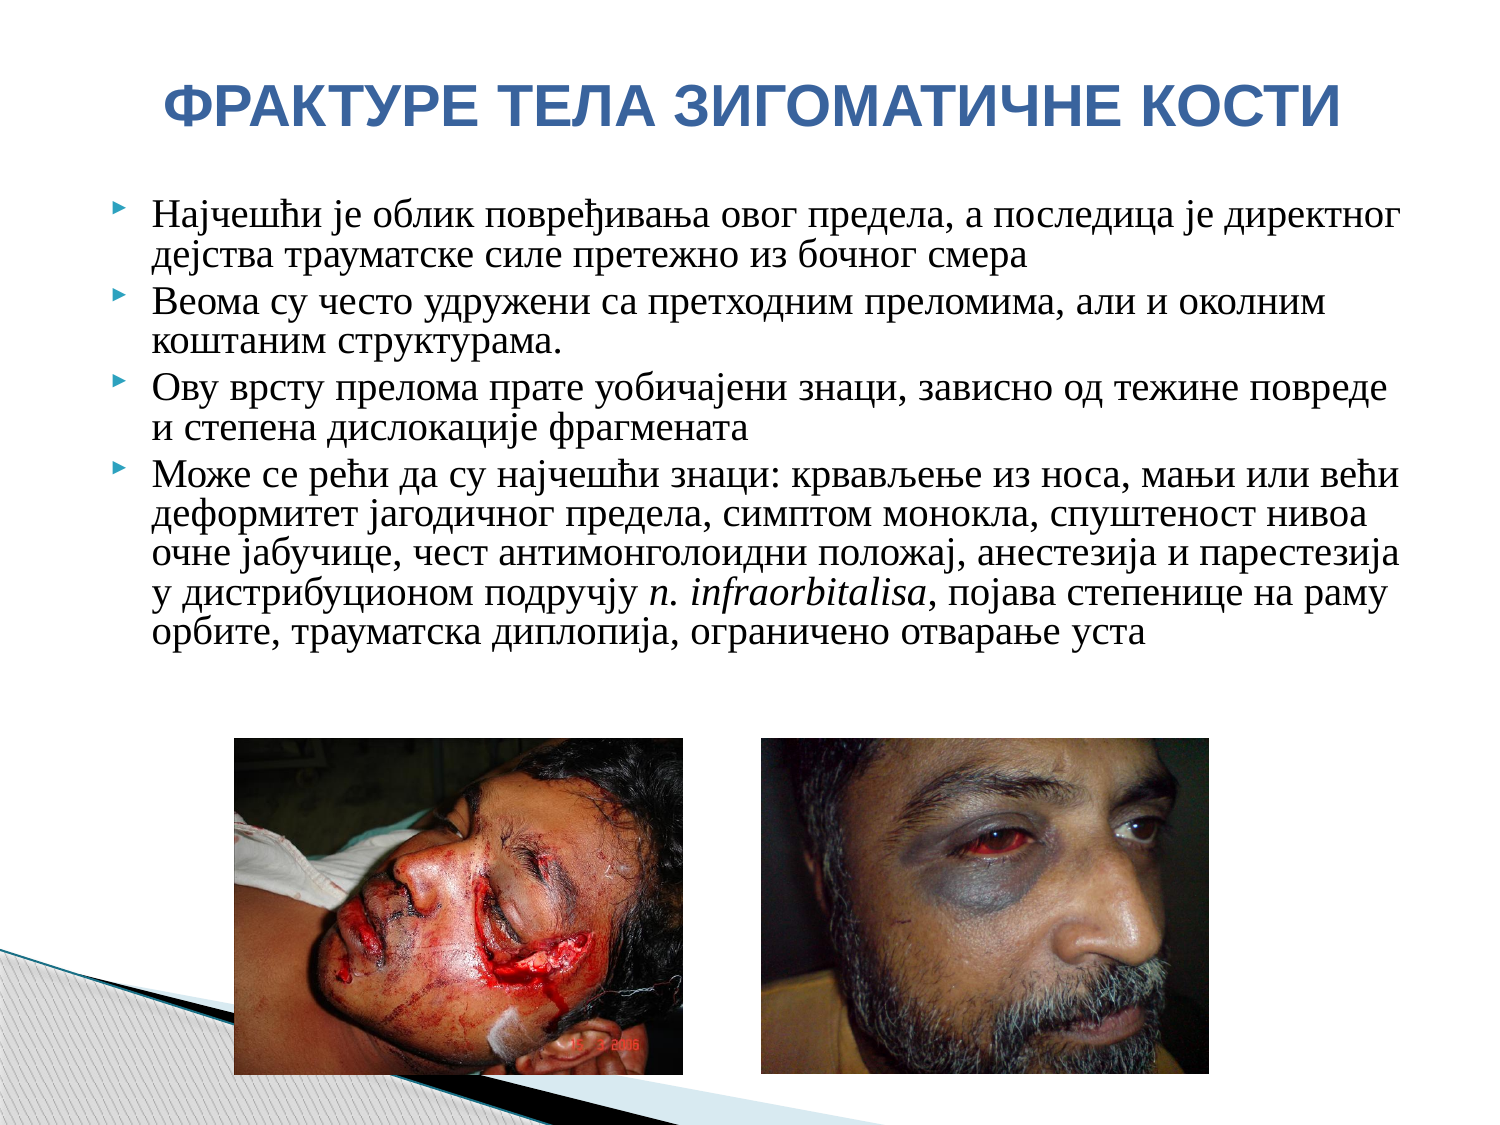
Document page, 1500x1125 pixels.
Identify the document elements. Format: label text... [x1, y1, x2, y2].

picture [761, 738, 1209, 1074]
list Најчешћи је облик повређивања овог предела, а последица је директног дејства трауматске силе претежно из бочног смера Веома су често удружени са претходним преломима, али и околним коштаним структурама. Ову врсту прелома прате уобичајени знаци, зависно од тежине повреде и степена дислокације фрагмената Може се рећи да су најчешћи знаци: крвављење из носа, мањи или већи деформитет јагодичног предела, симптом монокла, спуштеност нивоа очне јабучице, чест антимонголоидни положај, анестезија и парестезија у дистрибуционом подручју n. infraorbitalisa, појава степенице на раму орбите, трауматска диплопија, ограничено отварање уста [78, 189, 1418, 677]
picture [234, 738, 684, 1075]
title ФРАКТУРЕ ТЕЛА ЗИГОМАТИЧНЕ КОСТИ [78, 31, 1429, 174]
